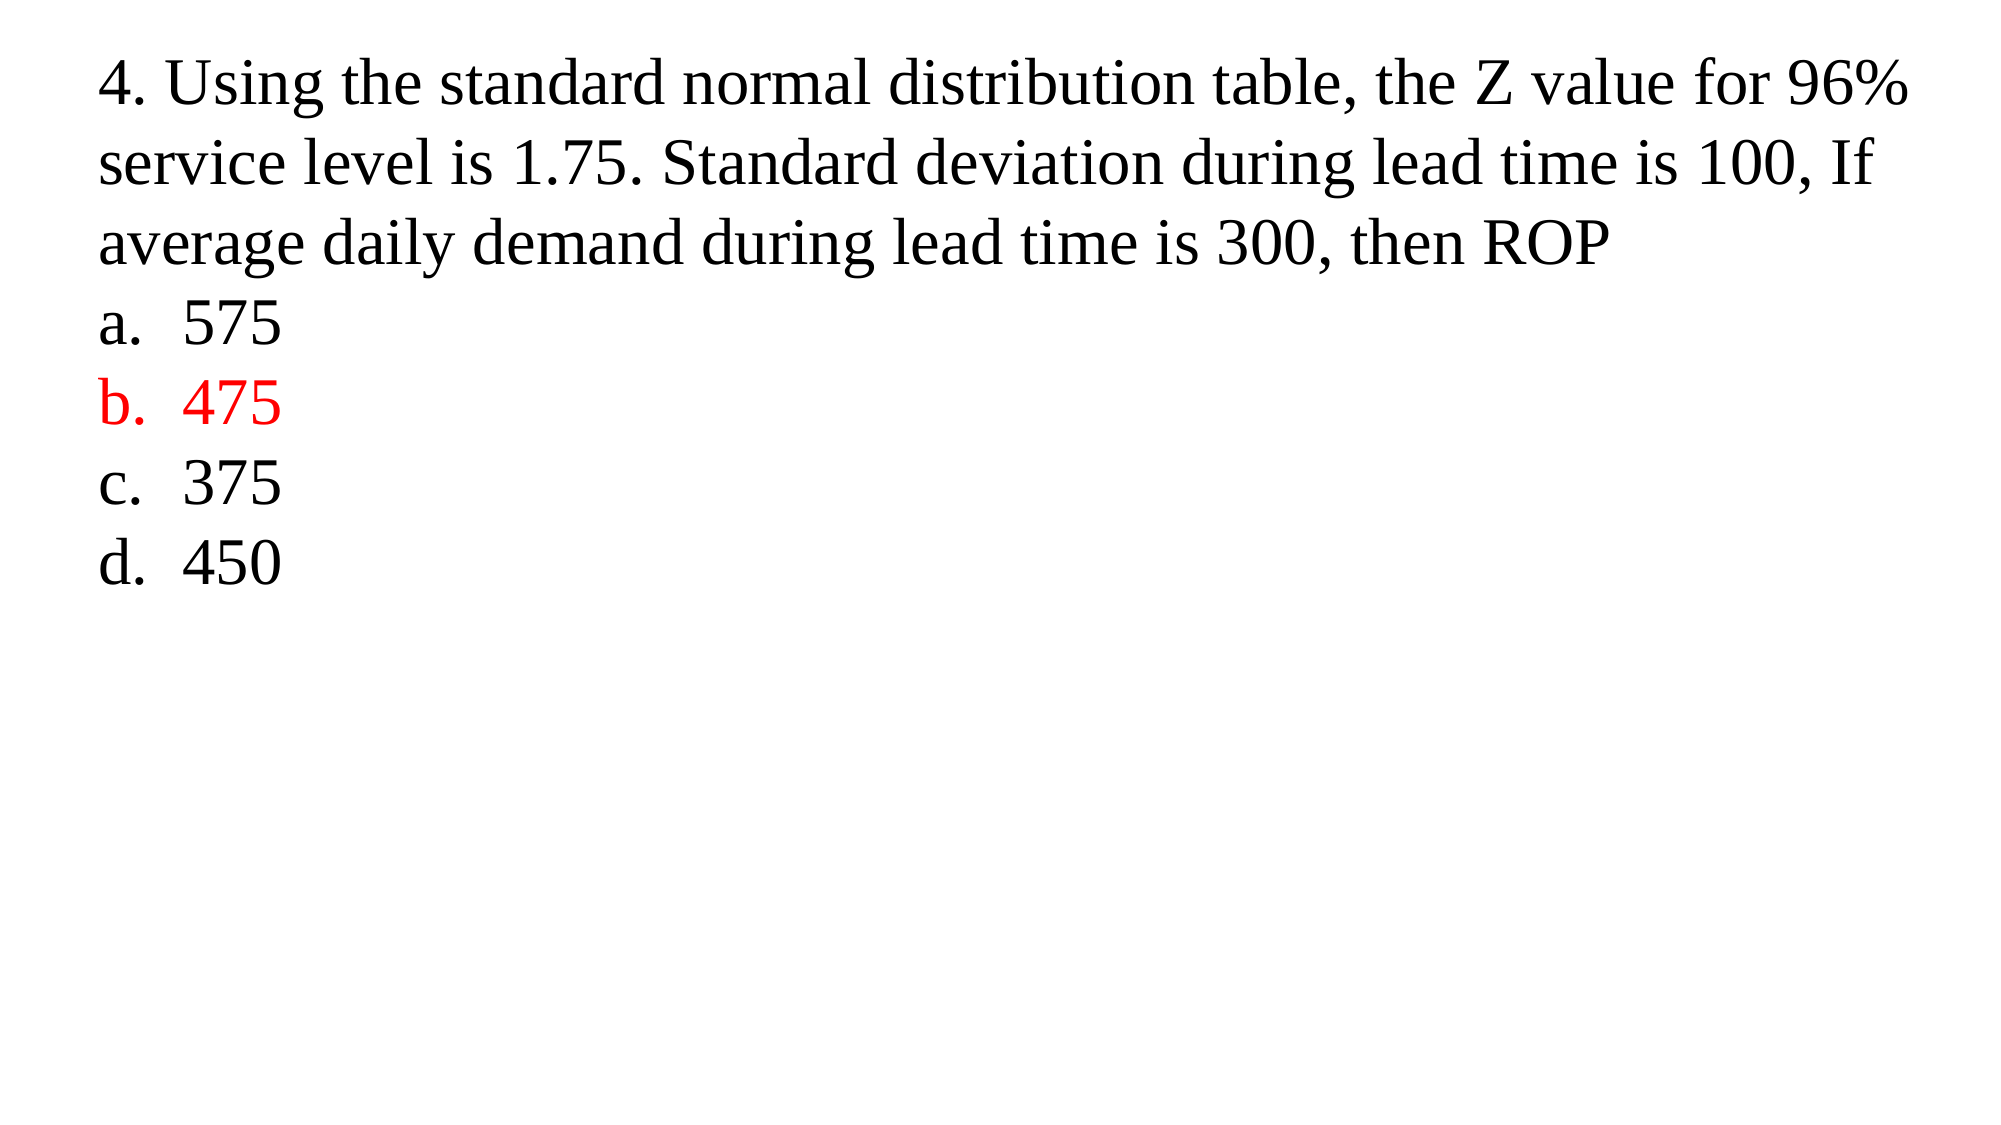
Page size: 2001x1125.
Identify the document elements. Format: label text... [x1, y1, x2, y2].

text_box 4. Using the standard normal distribution table, the Z value for 96% service level is 1.75. Standard deviation during lead time is 100, If average daily demand during lead time is 300, then ROP 575 475 375 450 [83, 30, 1941, 605]
